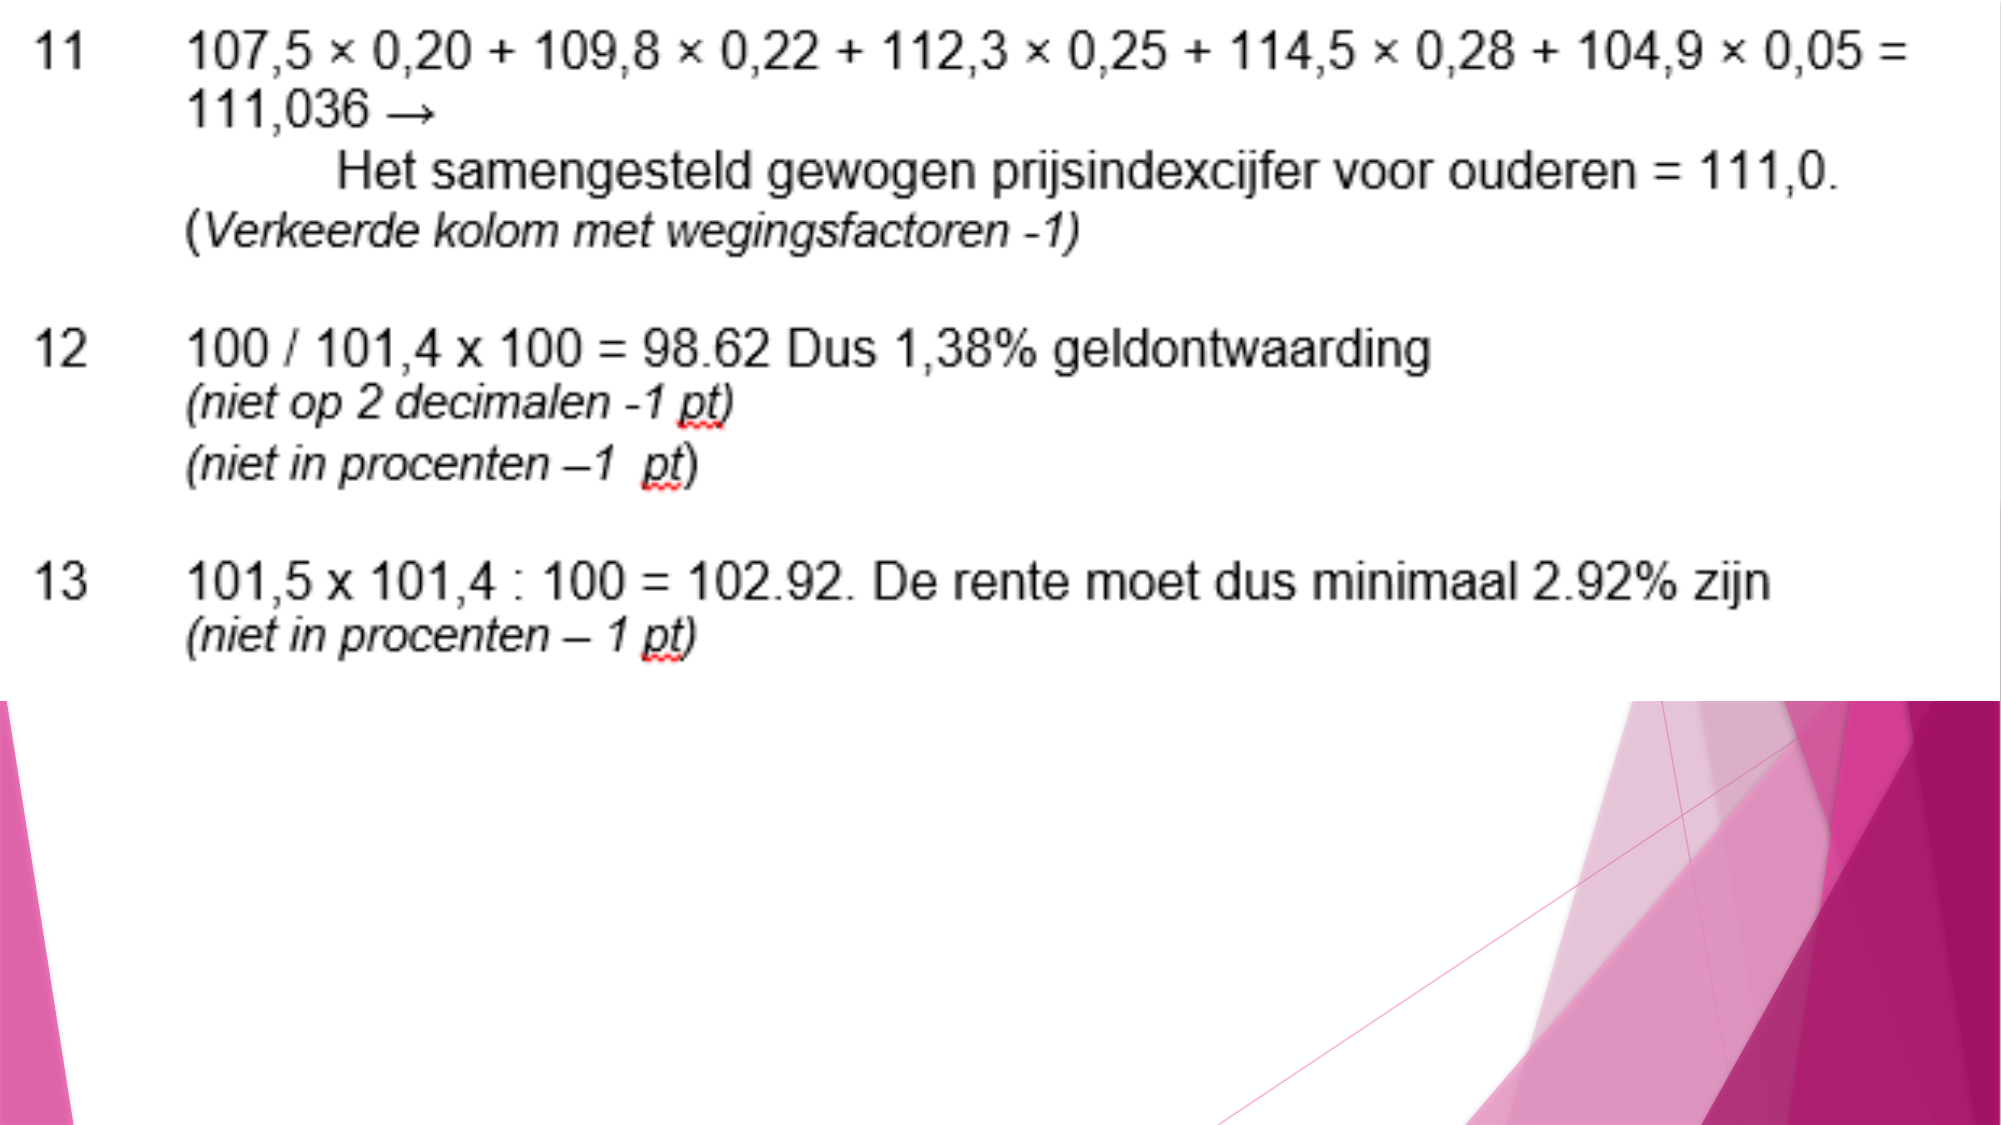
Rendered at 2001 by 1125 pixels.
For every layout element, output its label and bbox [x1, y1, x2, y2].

picture [0, 0, 2000, 702]
